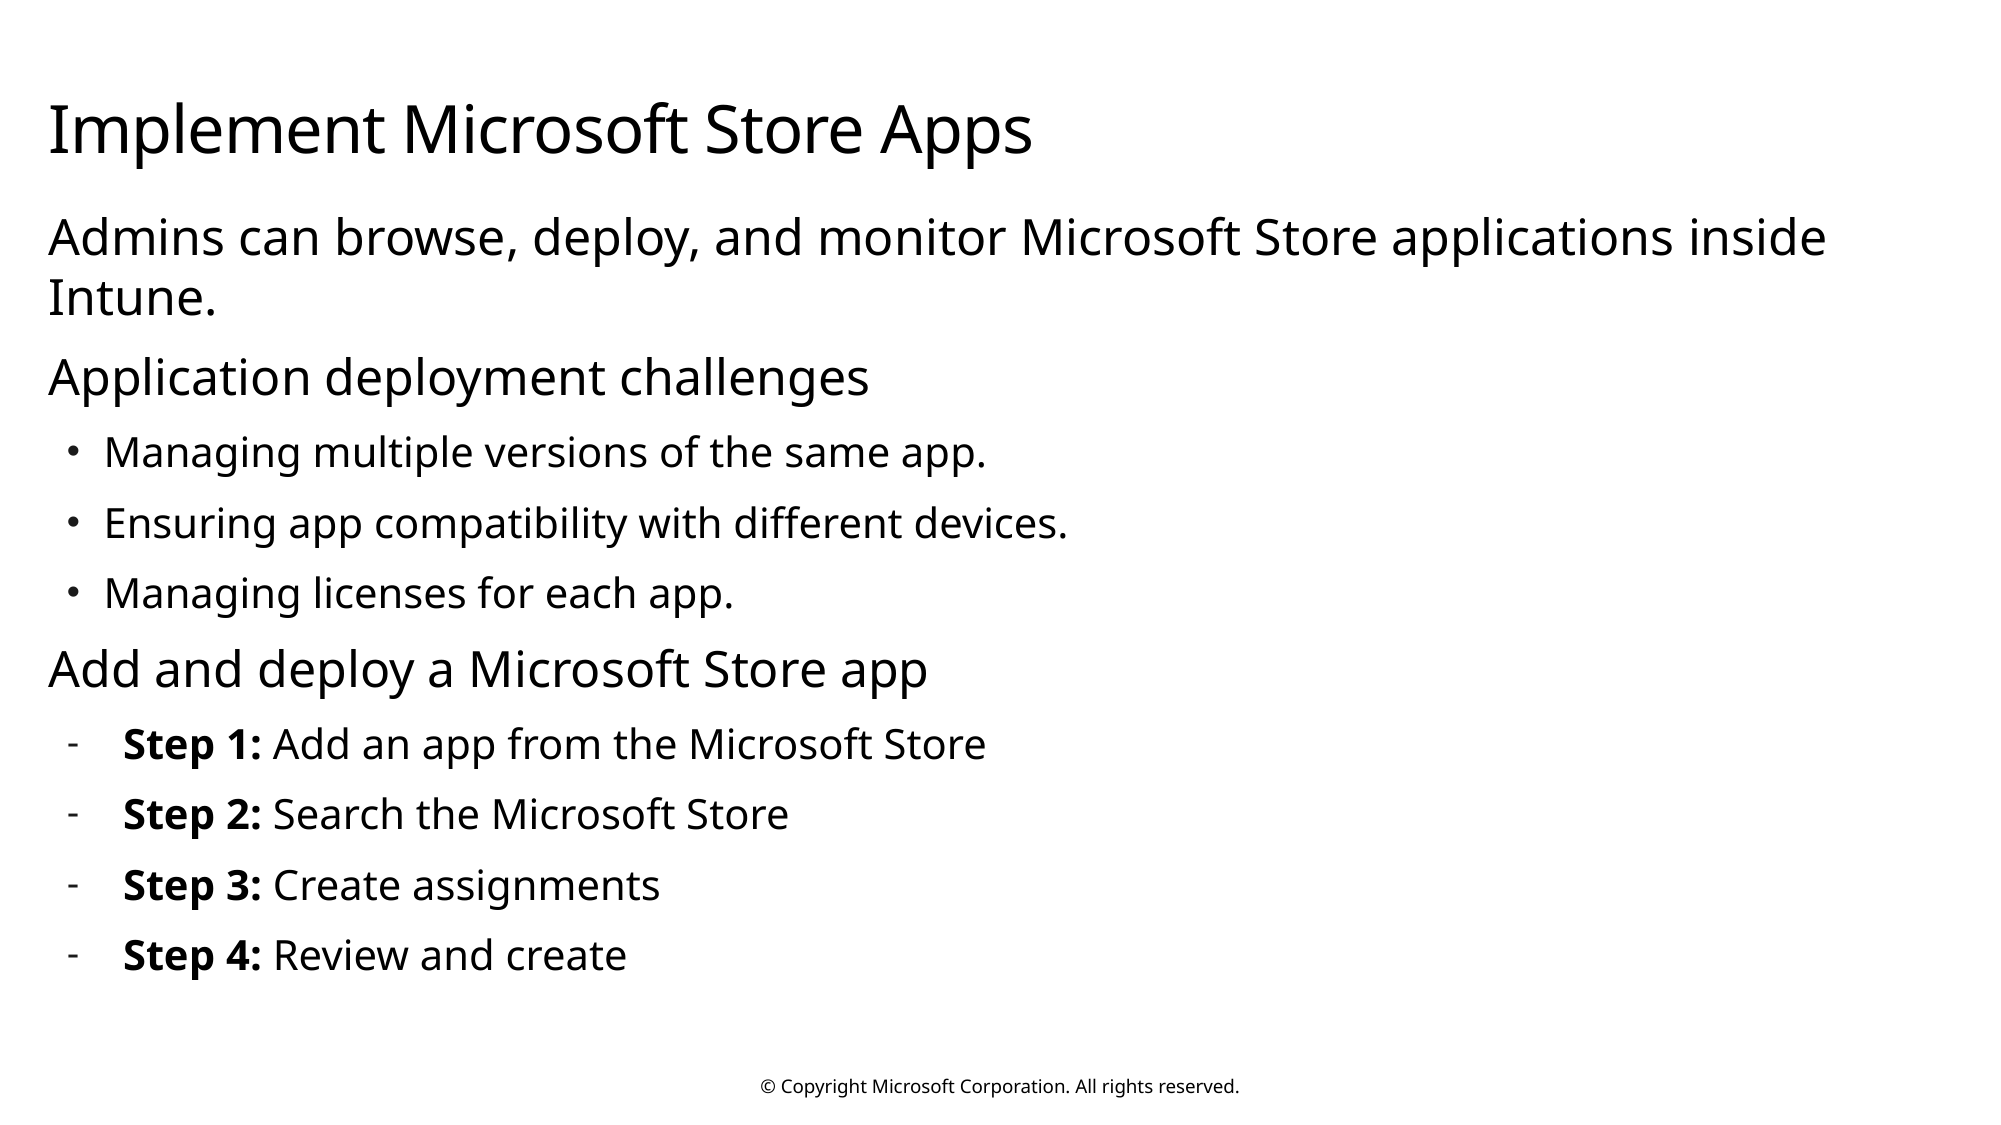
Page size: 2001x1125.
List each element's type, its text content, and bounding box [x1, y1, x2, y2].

list Admins can browse, deploy, and monitor Microsoft Store applications inside Intune. Application deployment challenges Managing multiple versions of the same app. Ensuring app compatibility with different devices. Managing licenses for each app. Add and deploy a Microsoft Store app Step 1: Add an app from the Microsoft Store Step 2: Search the Microsoft Store Step 3: Create assignments Step 4: Review and create [48, 205, 1952, 952]
title Implement Microsoft Store Apps [48, 72, 1909, 183]
